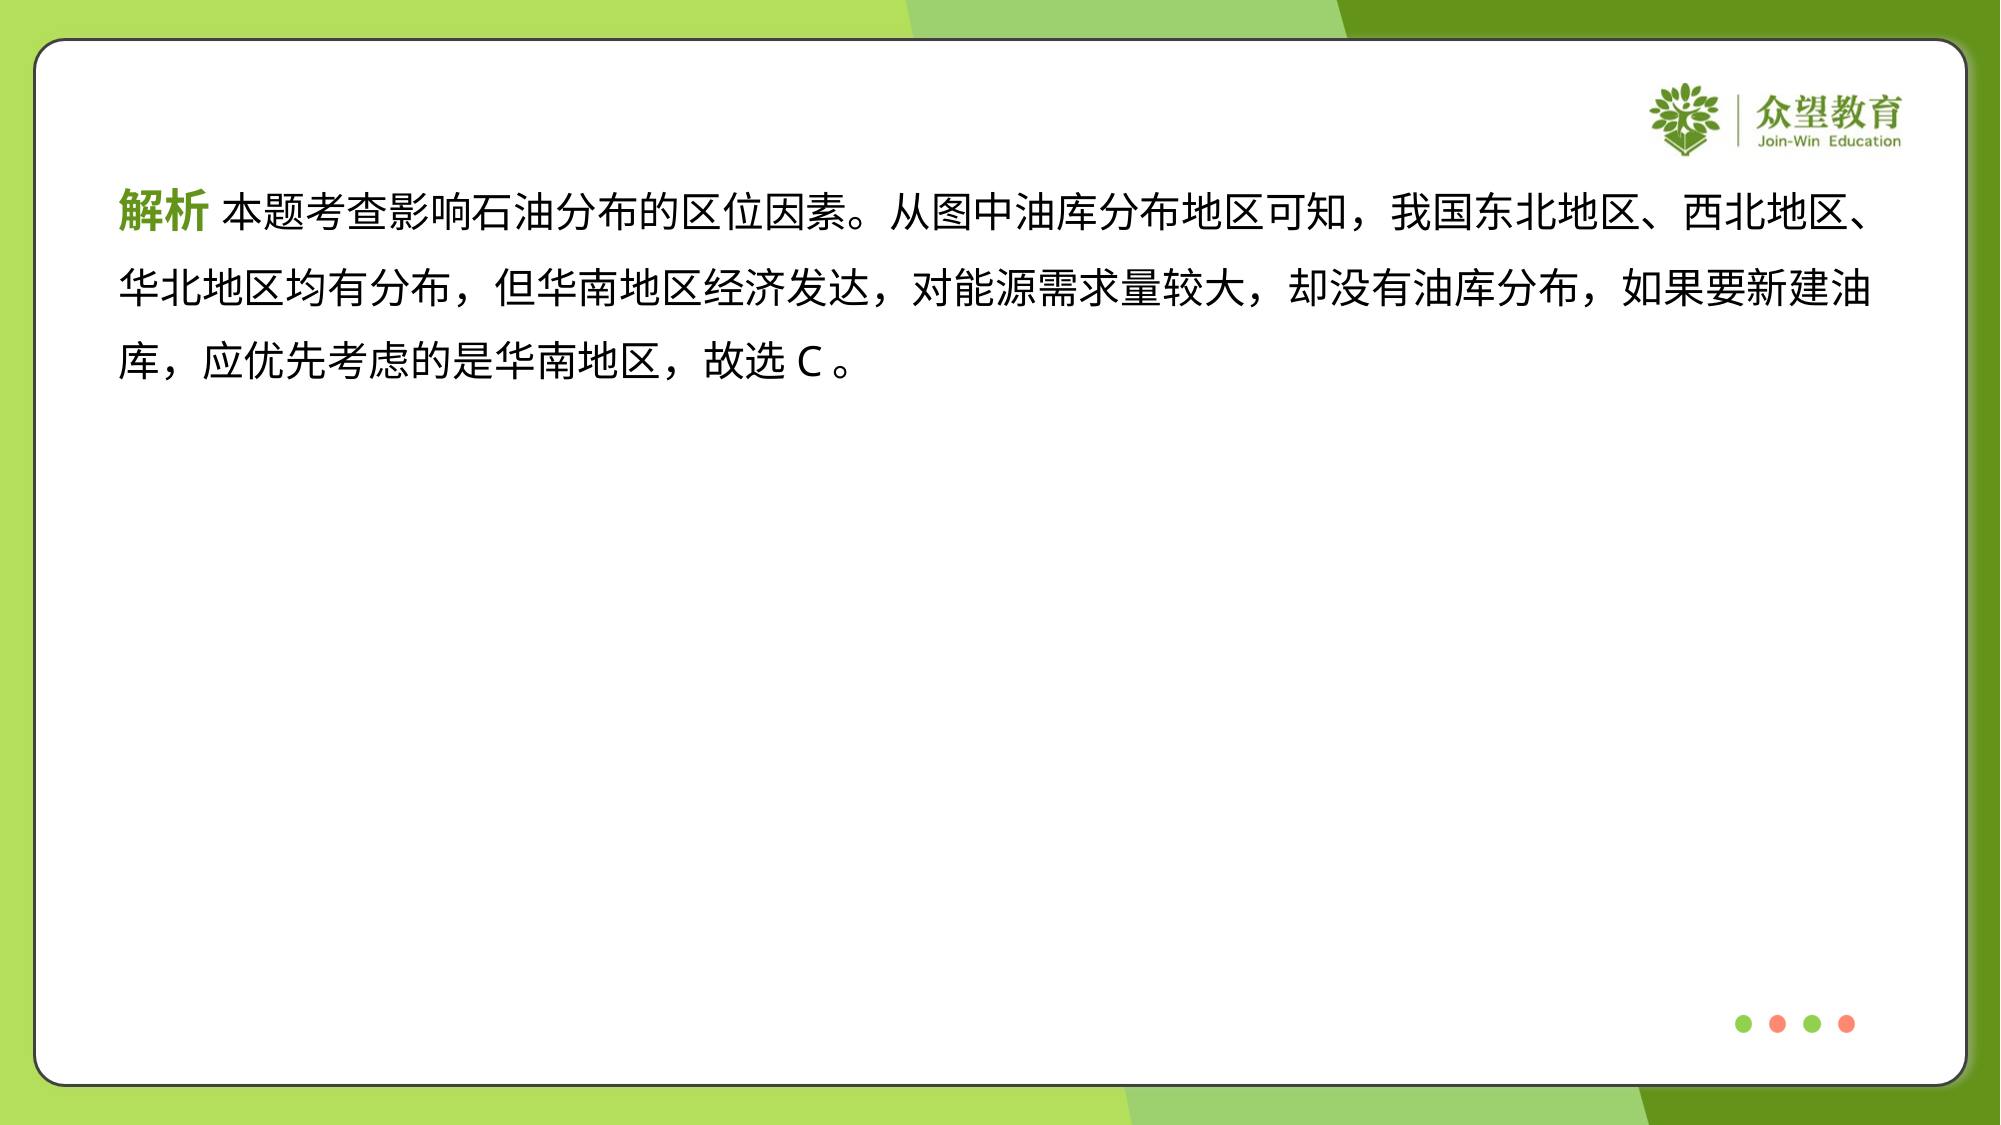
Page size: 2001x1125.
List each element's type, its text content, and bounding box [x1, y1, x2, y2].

text_box 解析 本题考查影响石油分布的区位因素。从图中油库分布地区可知，我国东北地区、西北地区、 华北地区均有分布，但华南地区经济发达，对能源需求量较大，却没有油库分布，如果要新建油 库，应优先考虑的是华南地区，故选C。 [118, 159, 1883, 377]
picture [0, 0, 2000, 1125]
